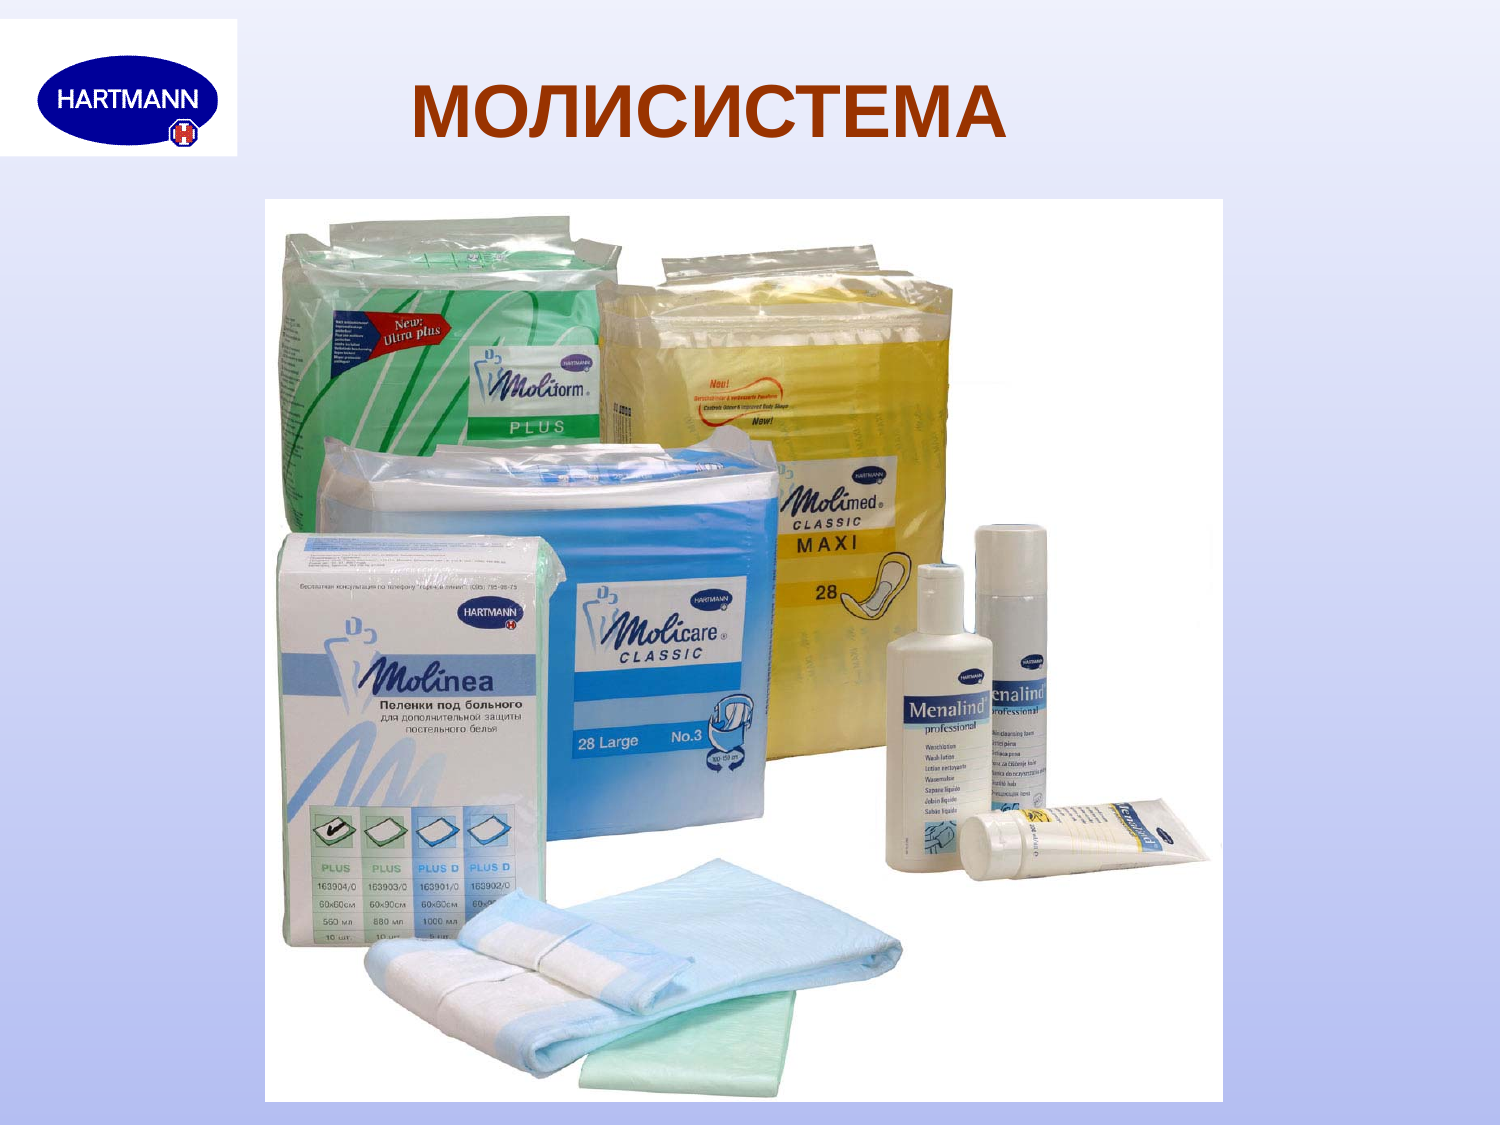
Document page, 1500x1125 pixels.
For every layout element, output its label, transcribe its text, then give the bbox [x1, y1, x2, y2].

text_box МОЛИСИСТЕМА [395, 54, 1176, 160]
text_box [0, 18, 238, 157]
picture [265, 199, 1223, 1102]
